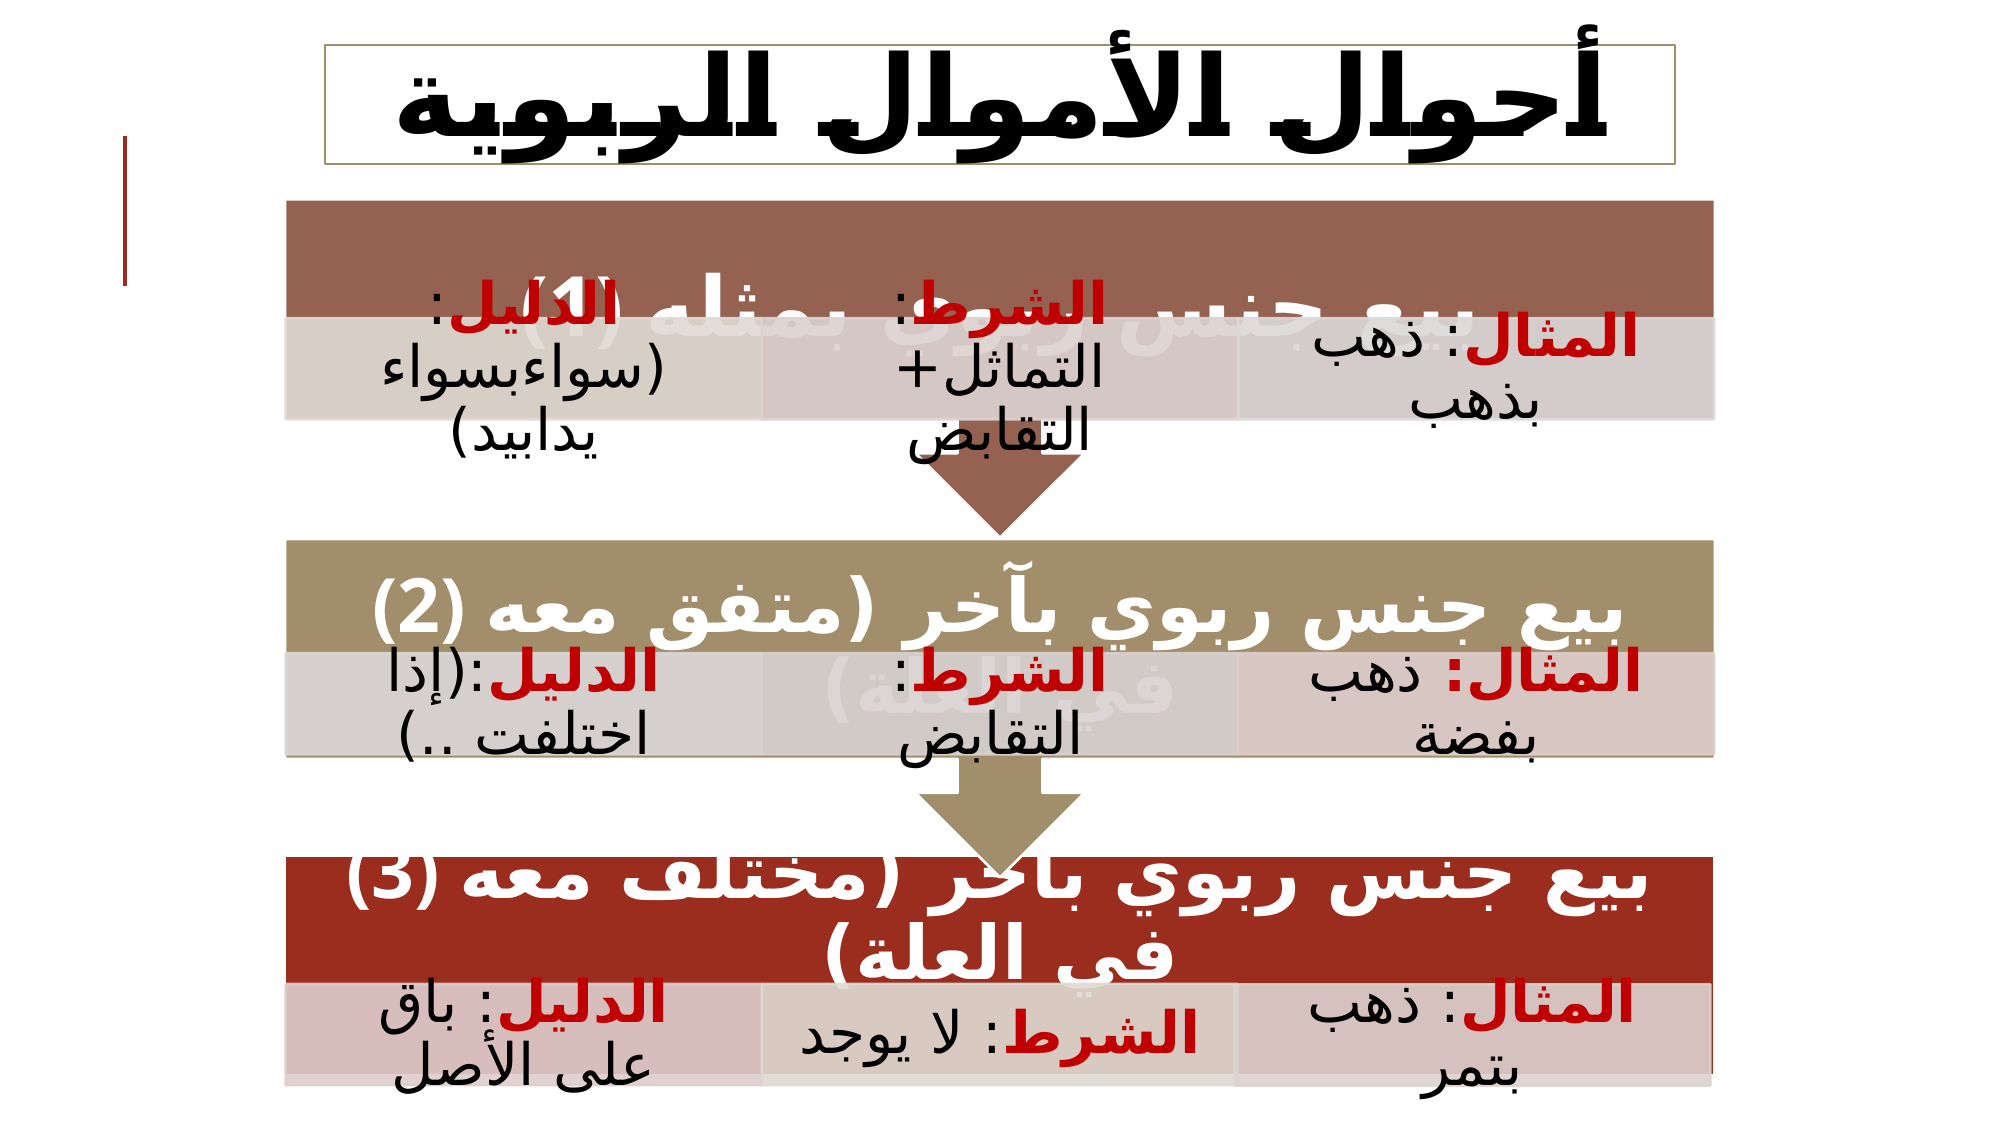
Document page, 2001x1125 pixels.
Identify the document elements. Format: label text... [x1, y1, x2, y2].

title أحوال الأموال الربوية [324, 44, 1676, 165]
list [284, 198, 1716, 1091]
